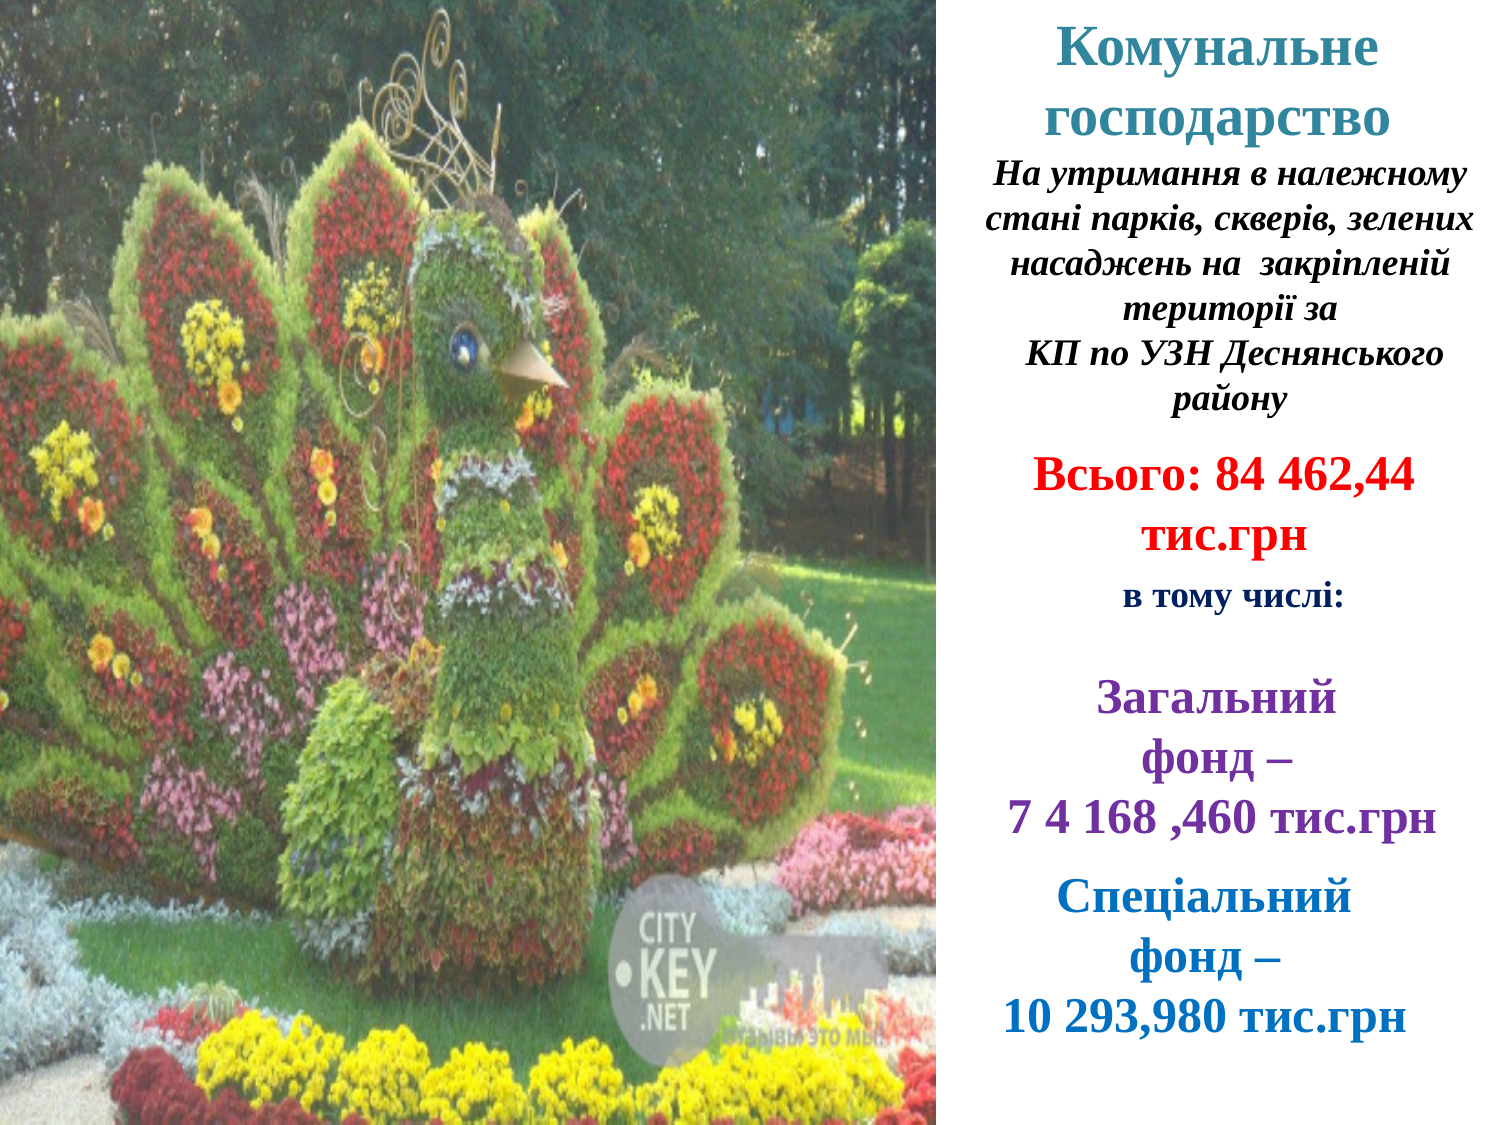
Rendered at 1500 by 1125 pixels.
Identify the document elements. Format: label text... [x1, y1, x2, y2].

picture [0, 0, 936, 1125]
text_box Спеціальний фонд – 10 293,980 тис.грн [984, 855, 1425, 1051]
text_box в тому числі: [1015, 562, 1454, 623]
text_box На утримання в належному стані парків, скверів, зелених насаджень на закріпленій території за КП по УЗН Деснянського району [960, 140, 1500, 426]
text_box Загальний фонд – 7 4 168 ,460 тис.грн [984, 656, 1462, 851]
text_box Комунальне господарство [1017, 0, 1418, 140]
text_box Всього: 84 462,44 тис.грн [949, 433, 1500, 569]
